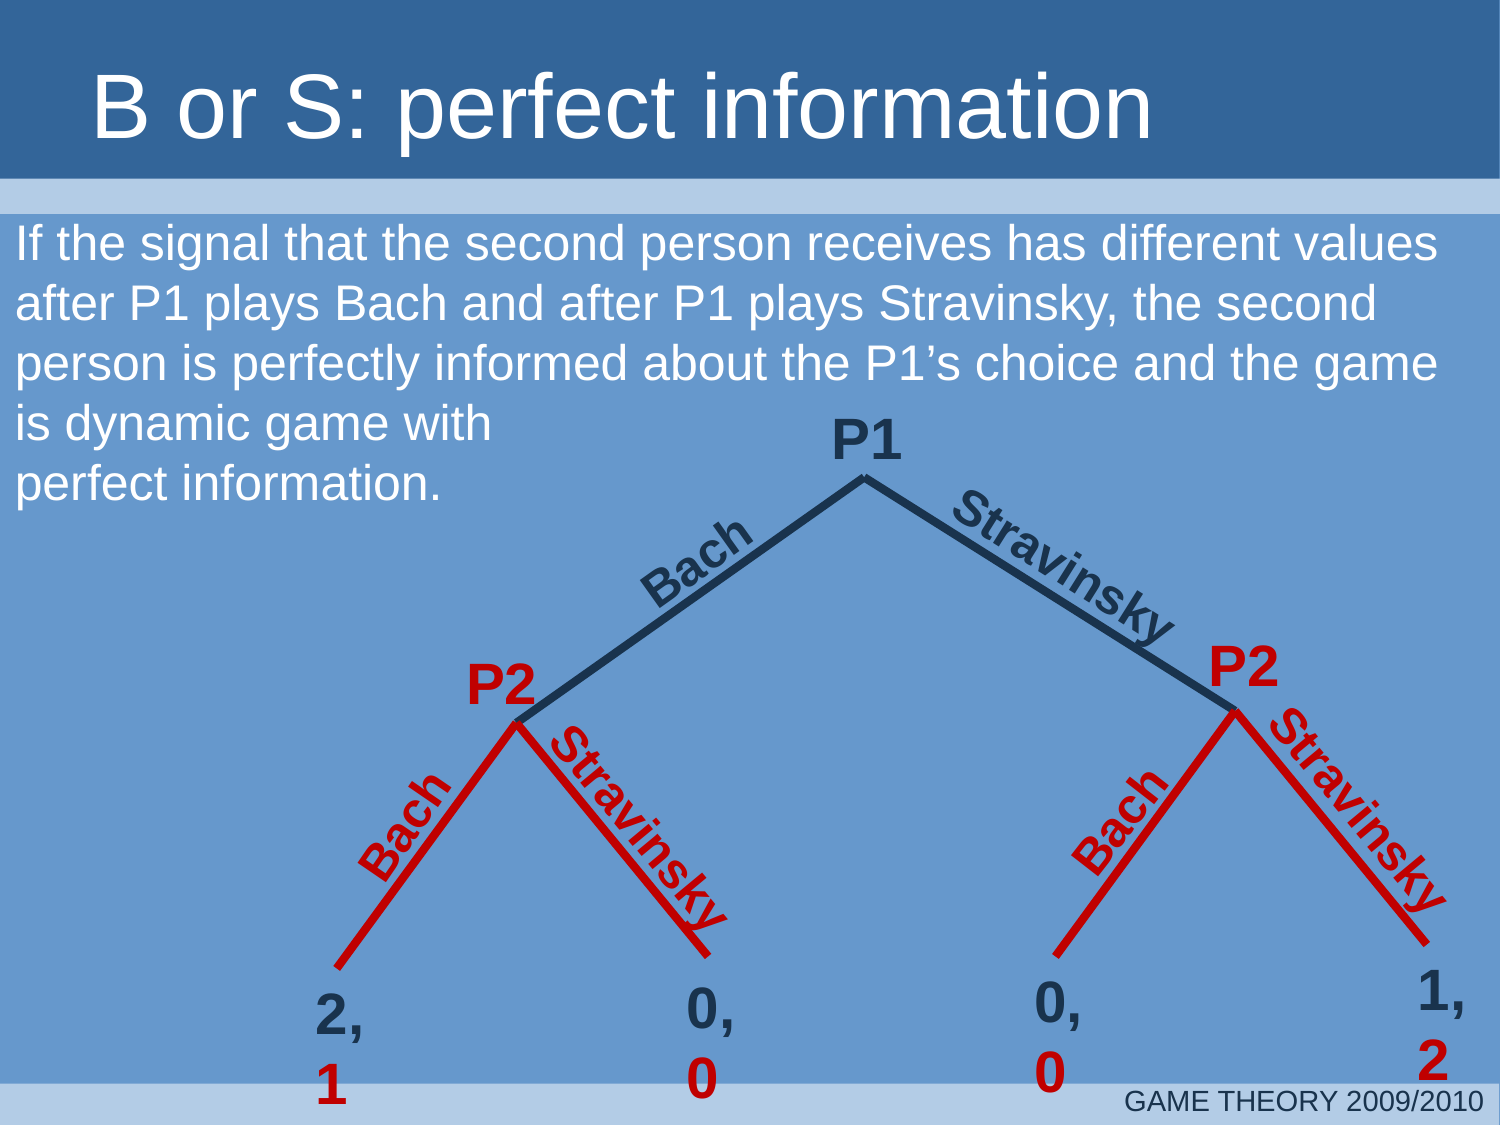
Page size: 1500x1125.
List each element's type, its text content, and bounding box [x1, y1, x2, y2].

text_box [300, 393, 1500, 1125]
text_box If the signal that the second person receives has different values after P1 plays Bach and after P1 plays Stravinsky, the second person is perfectly informed about the P1’s choice and the game is dynamic game with perfect information. [0, 203, 1500, 518]
title B or S: perfect information [74, 42, 1464, 162]
